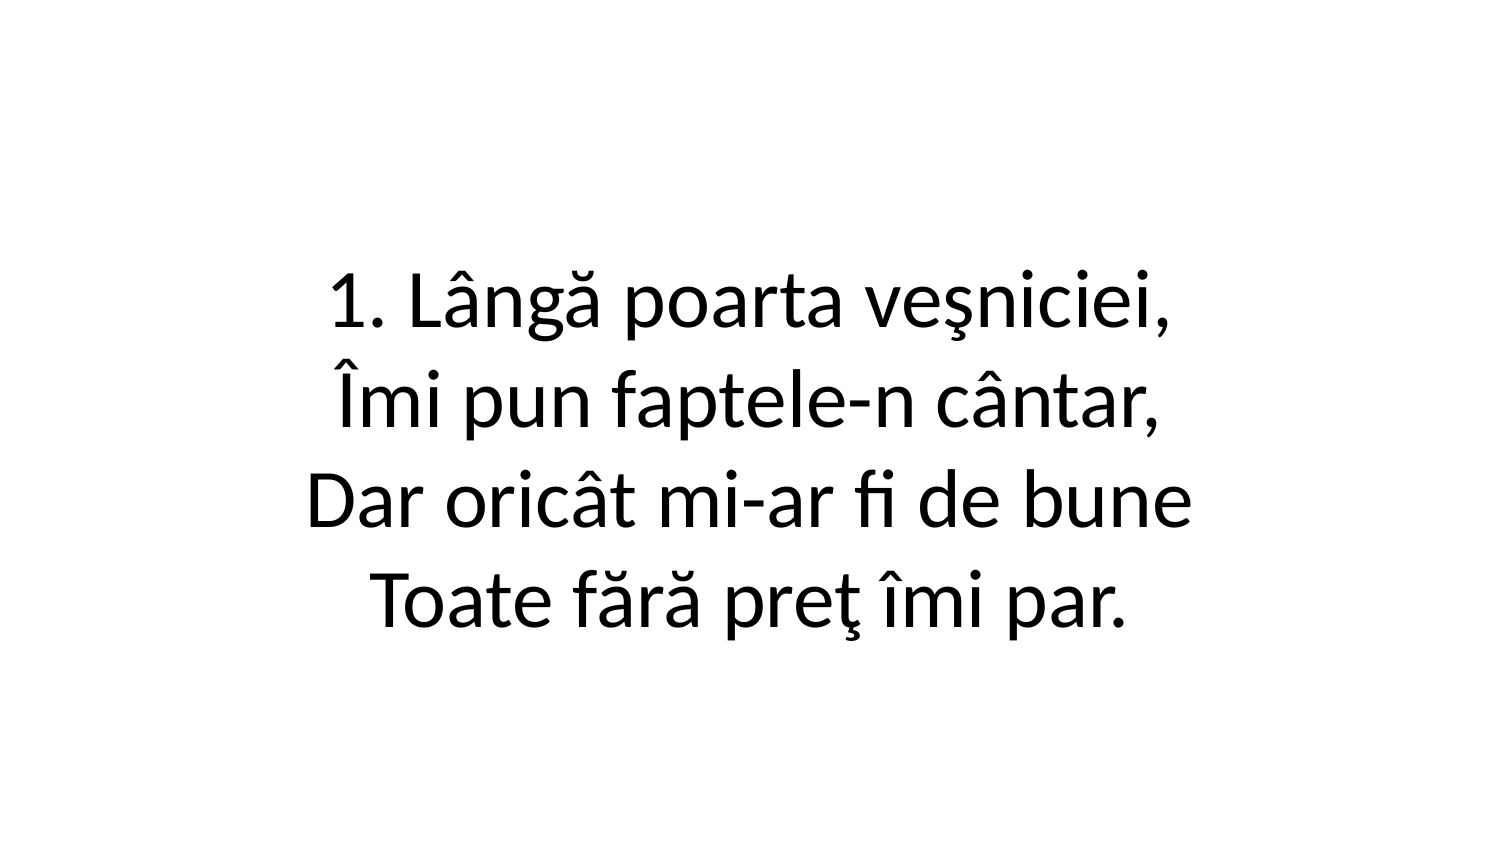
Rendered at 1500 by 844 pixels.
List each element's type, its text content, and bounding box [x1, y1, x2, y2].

text_box 1. Lângă poarta veşniciei, Îmi pun faptele-n cântar, Dar oricât mi-ar fi de bune Toate fără preţ îmi par. [290, 192, 1210, 652]
